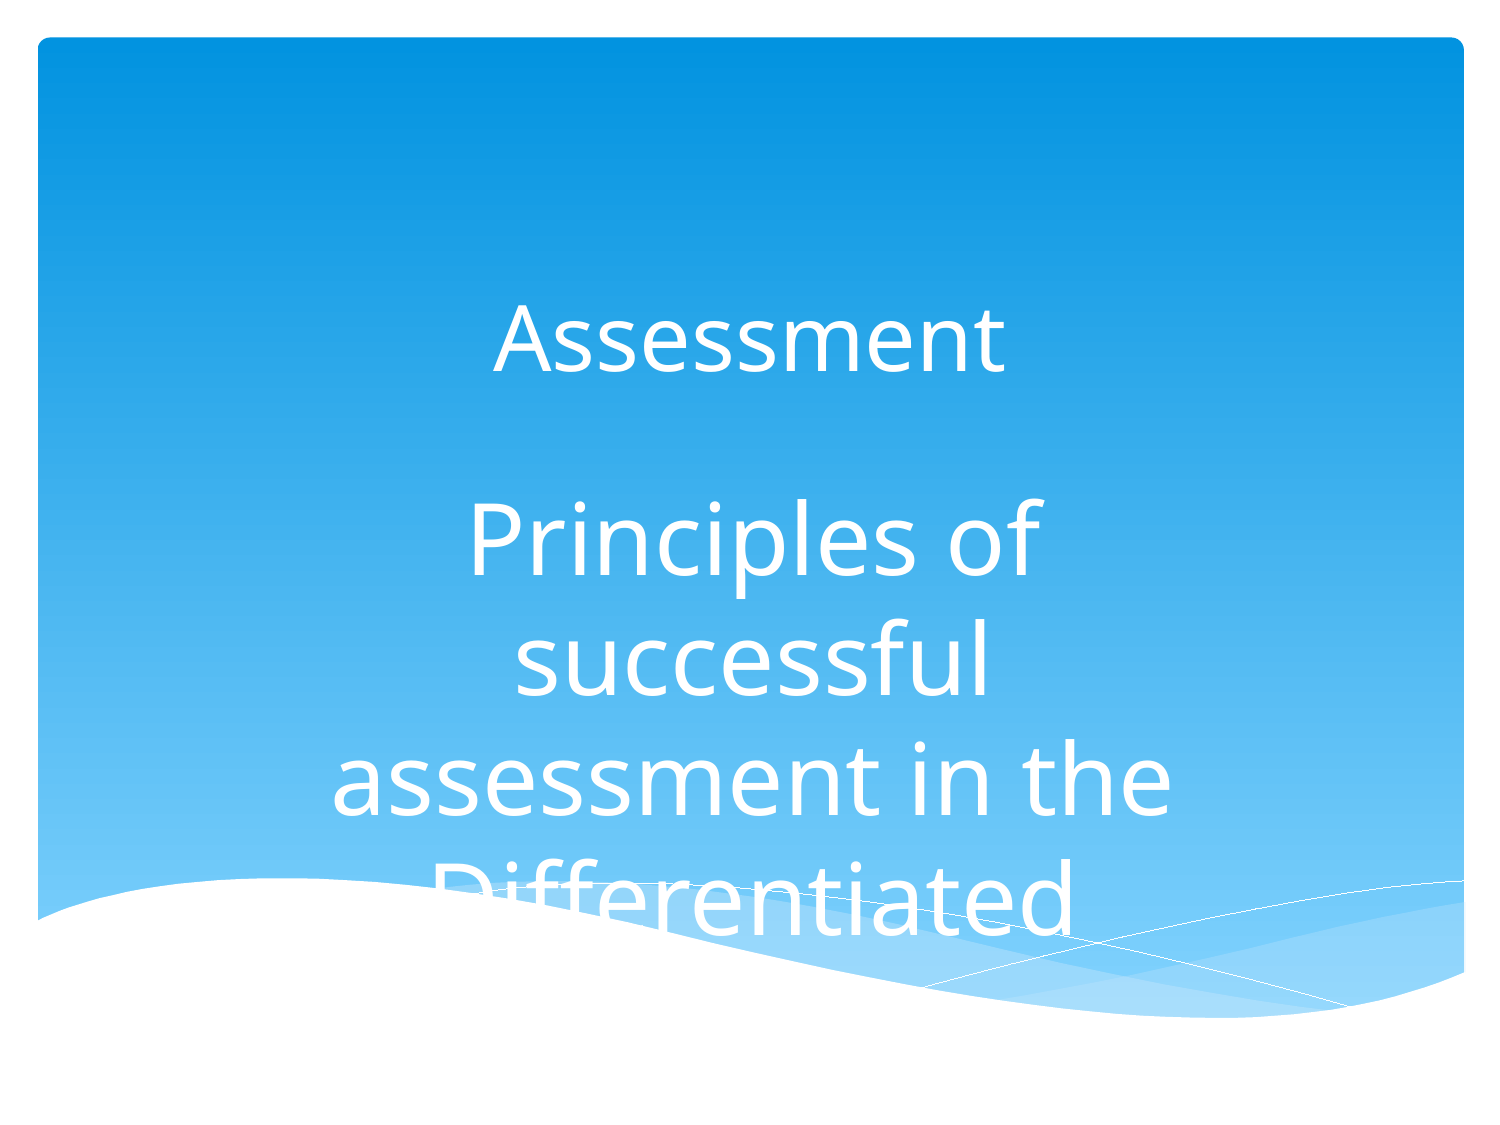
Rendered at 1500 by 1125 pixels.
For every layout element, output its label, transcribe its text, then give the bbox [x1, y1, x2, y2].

title Assessment [112, 262, 1388, 398]
subtitle Principles of successful assessment in the Differentiated Classroom Chapter 3 [225, 468, 1282, 988]
